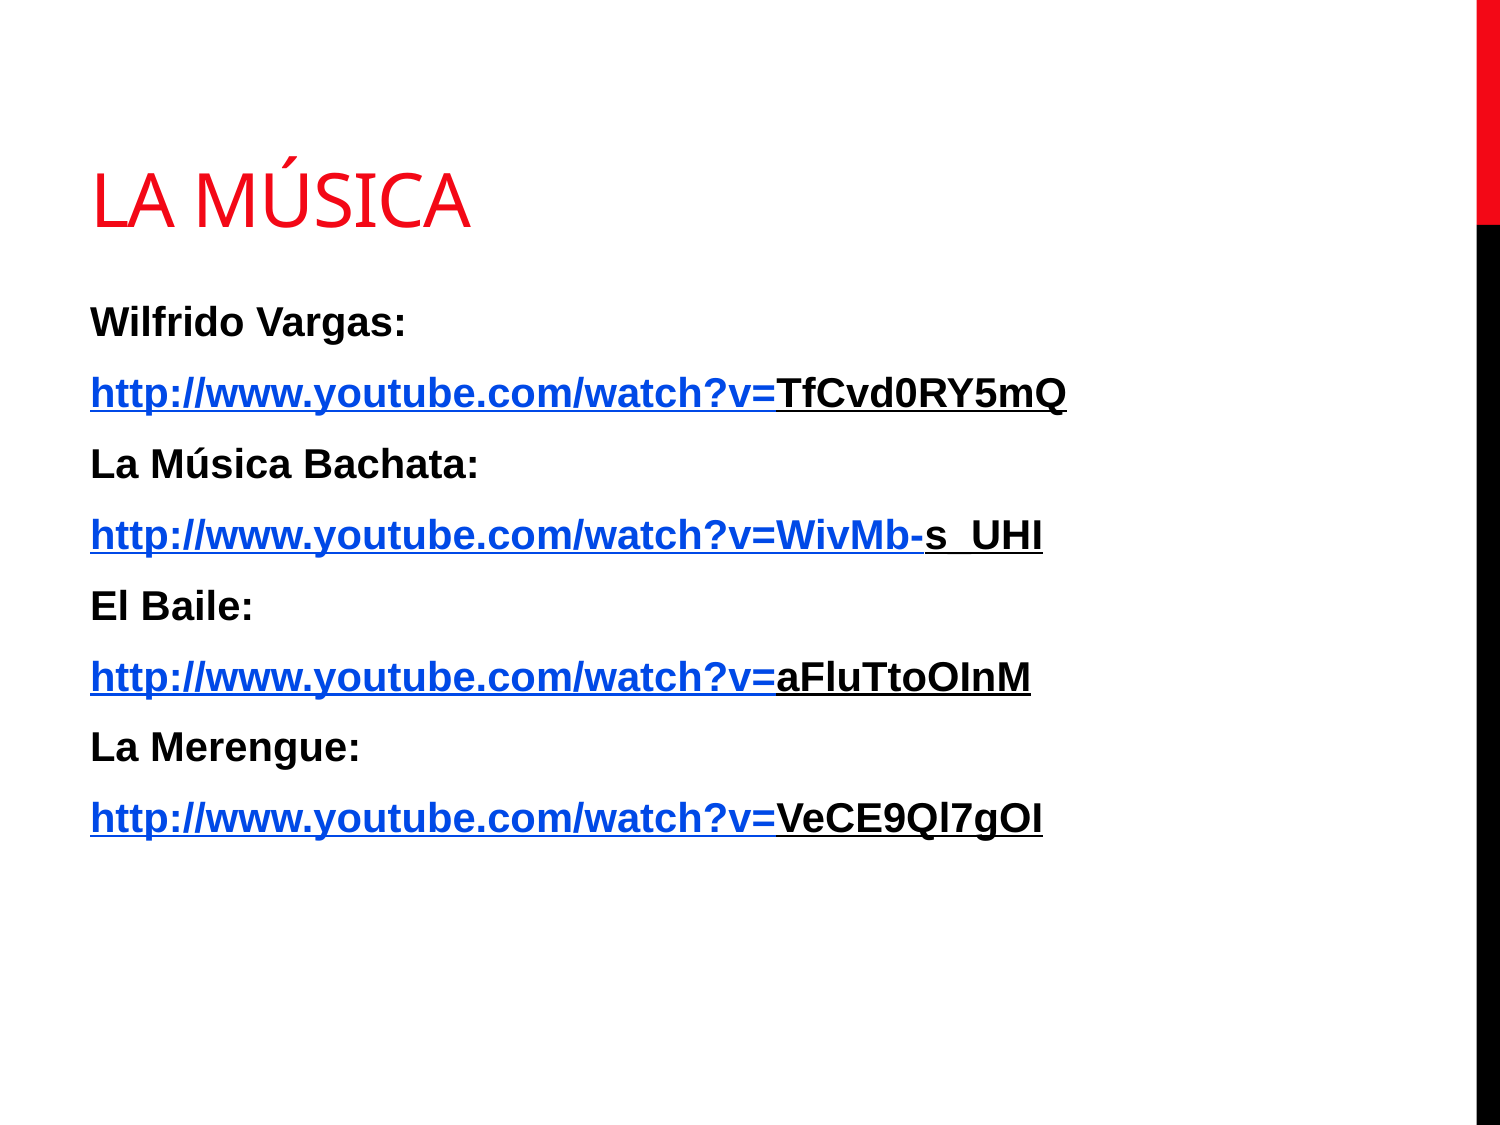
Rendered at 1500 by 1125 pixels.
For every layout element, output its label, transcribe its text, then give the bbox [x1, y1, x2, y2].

list Wilfrido Vargas: http://www.youtube.com/watch?v=TfCvd0RY5mQ La Música Bachata: http://www.youtube.com/watch?v=WivMb-s_UHI El Baile: http://www.youtube.com/watch?v=aFluTtoOInM La Merengue: http://www.youtube.com/watch?v=VeCE9Ql7gOI [75, 287, 1325, 1005]
title La música [75, 25, 1025, 250]
